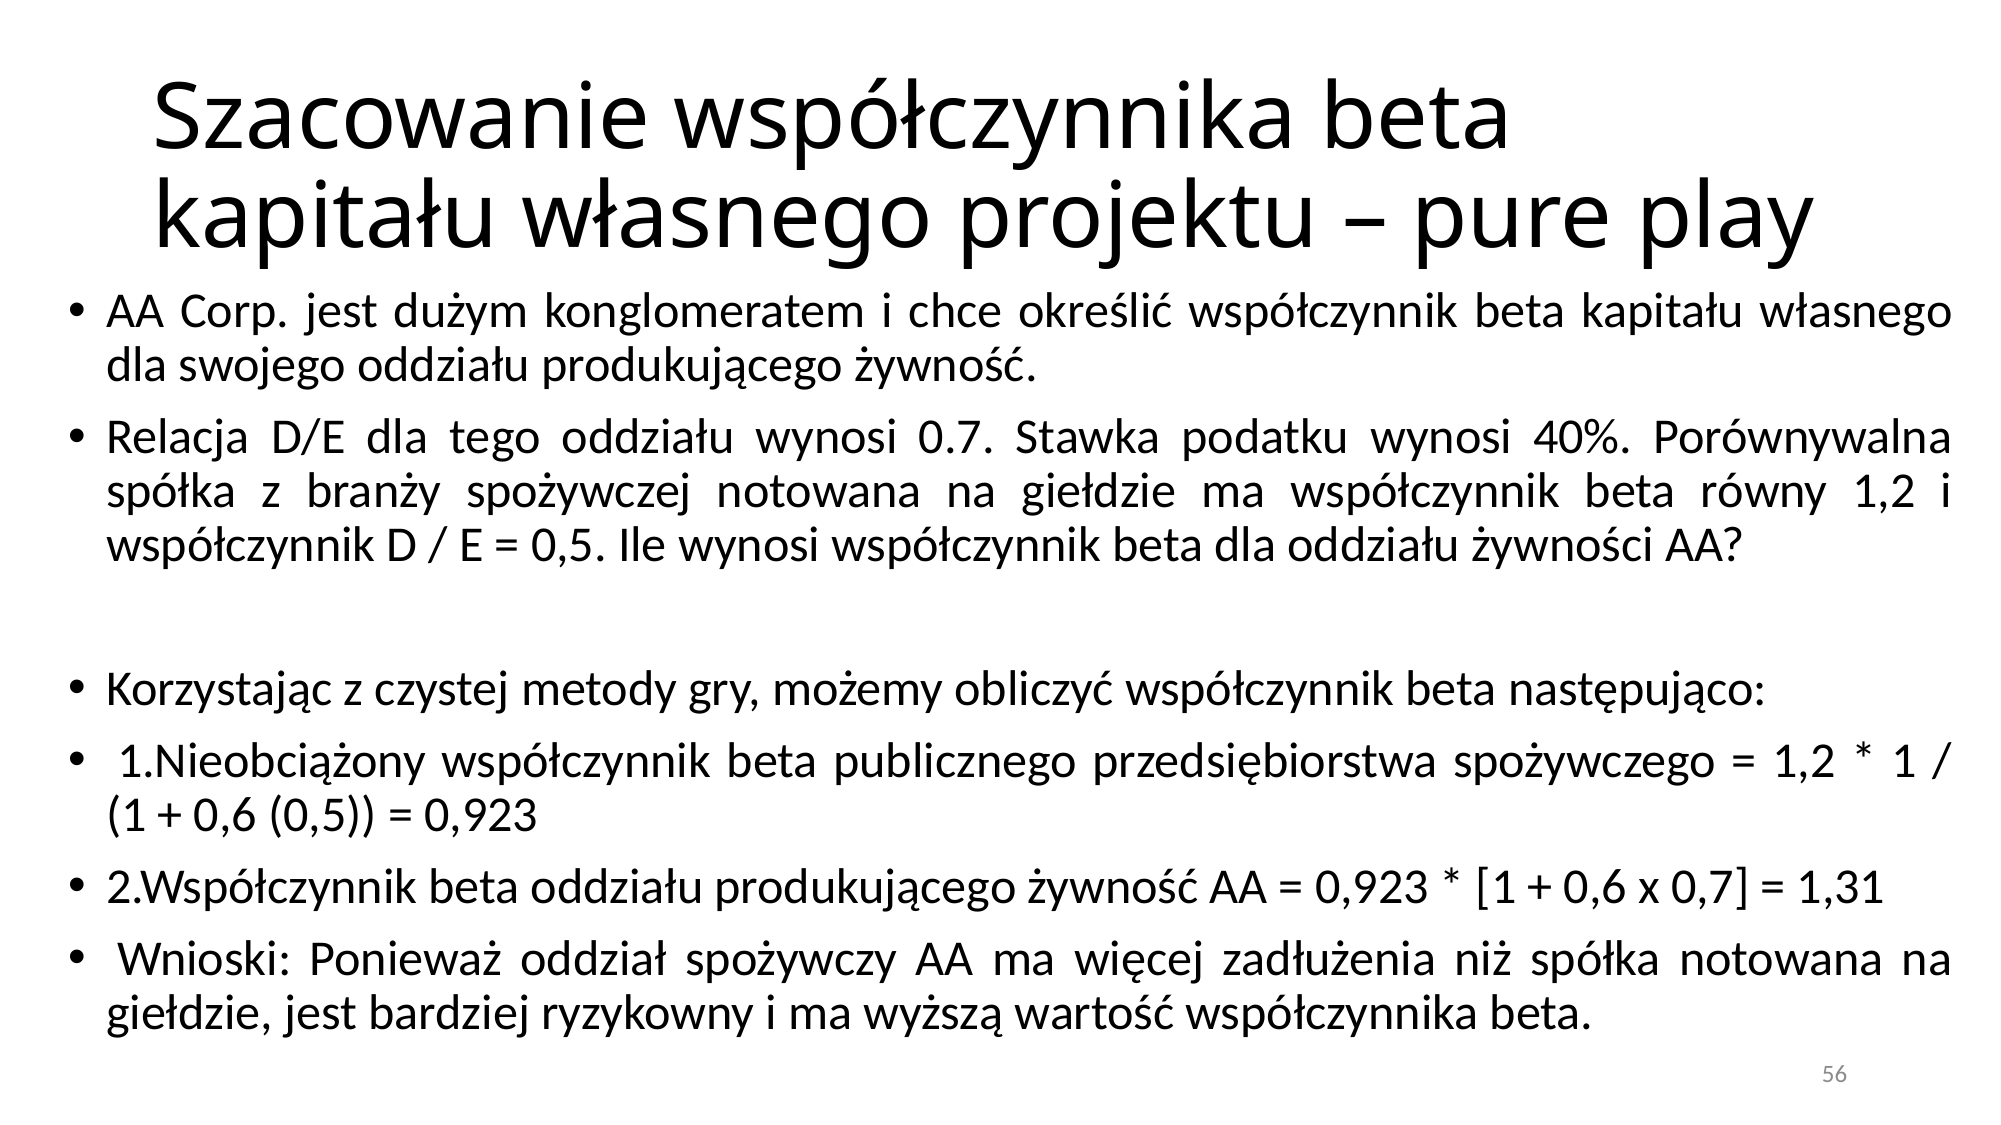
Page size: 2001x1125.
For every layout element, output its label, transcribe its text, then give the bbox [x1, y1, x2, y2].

slide_number 56 [1412, 1042, 1863, 1103]
list AA Corp. jest dużym konglomeratem i chce określić współczynnik beta kapitału własnego dla swojego oddziału produkującego żywność. Relacja D/E dla tego oddziału wynosi 0.7. Stawka podatku wynosi 40%. Porównywalna spółka z branży spożywczej notowana na giełdzie ma współczynnik beta równy 1,2 i współczynnik D / E = 0,5. Ile wynosi współczynnik beta dla oddziału żywności AA? Korzystając z czystej metody gry, możemy obliczyć współczynnik beta następująco: 1.Nieobciążony współczynnik beta publicznego przedsiębiorstwa spożywczego = 1,2 * 1 / (1 + 0,6 (0,5)) = 0,923 2.Współczynnik beta oddziału produkującego żywność AA = 0,923 * [1 + 0,6 x 0,7] = 1,31 Wnioski: Ponieważ oddział spożywczy AA ma więcej zadłużenia niż spółka notowana na giełdzie, jest bardziej ryzykowny i ma wyższą wartość współczynnika beta. [53, 277, 1969, 1066]
title Szacowanie współczynnika beta kapitału własnego projektu – pure play [137, 59, 1863, 277]
